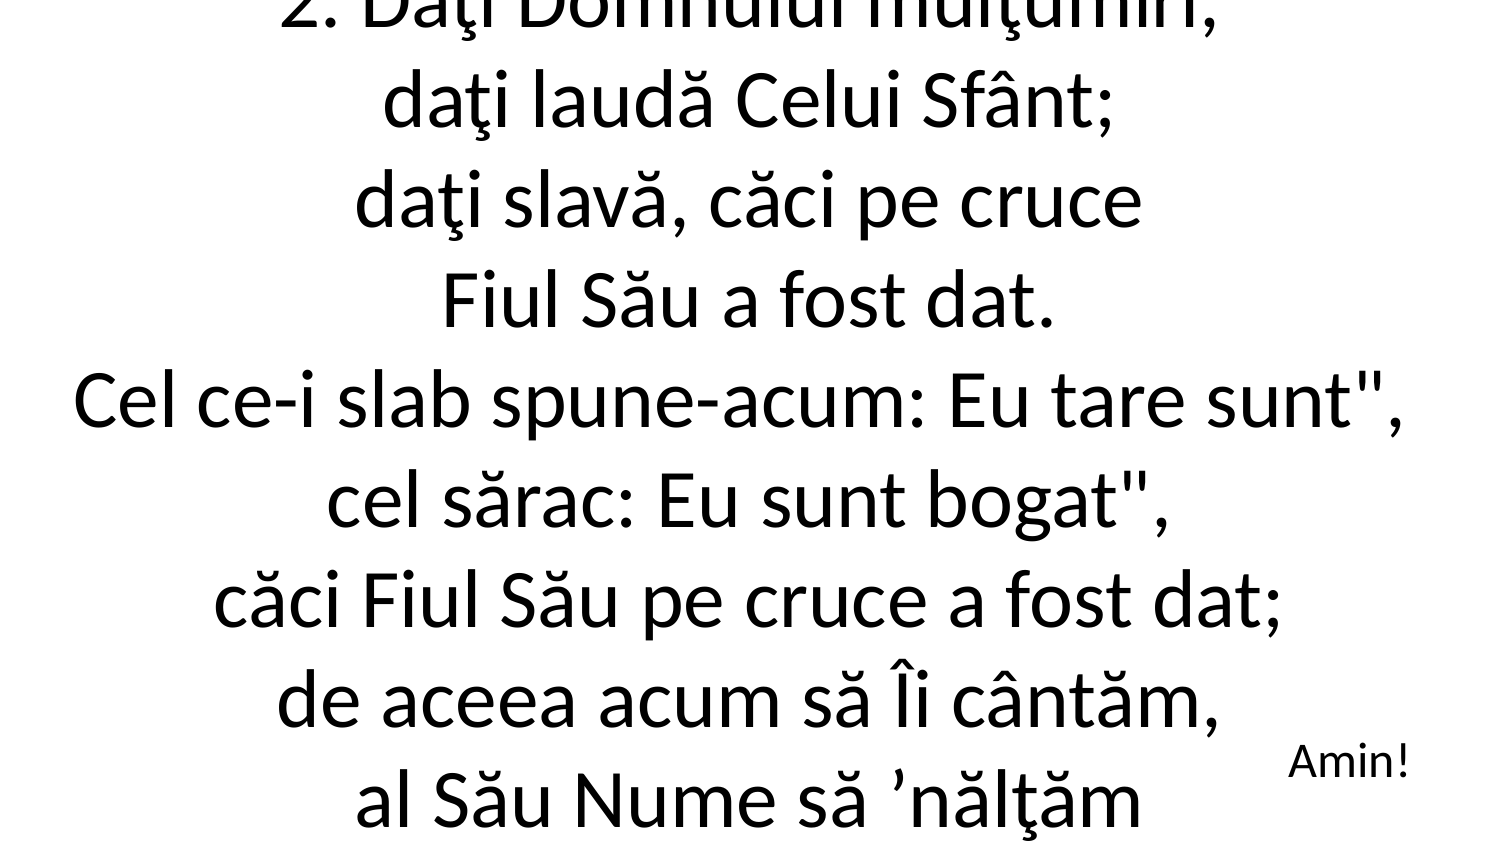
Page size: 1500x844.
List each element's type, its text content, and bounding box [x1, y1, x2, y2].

text_box 2. Daţi Domnului mulţumiri, daţi laudă Celui Sfânt; daţi slavă, căci pe cruce Fiul Său a fost dat. Cel ce-i slab spune-acum: Eu tare sunt", cel sărac: Eu sunt bogat", căci Fiul Său pe cruce a fost dat; de aceea acum să Îi cântăm, al Său Nume să ʼnălţăm și pe Isus să-L preamărim cu toţi! Veniţi! [58, 0, 1442, 844]
text_box Amin! [1273, 674, 1427, 795]
